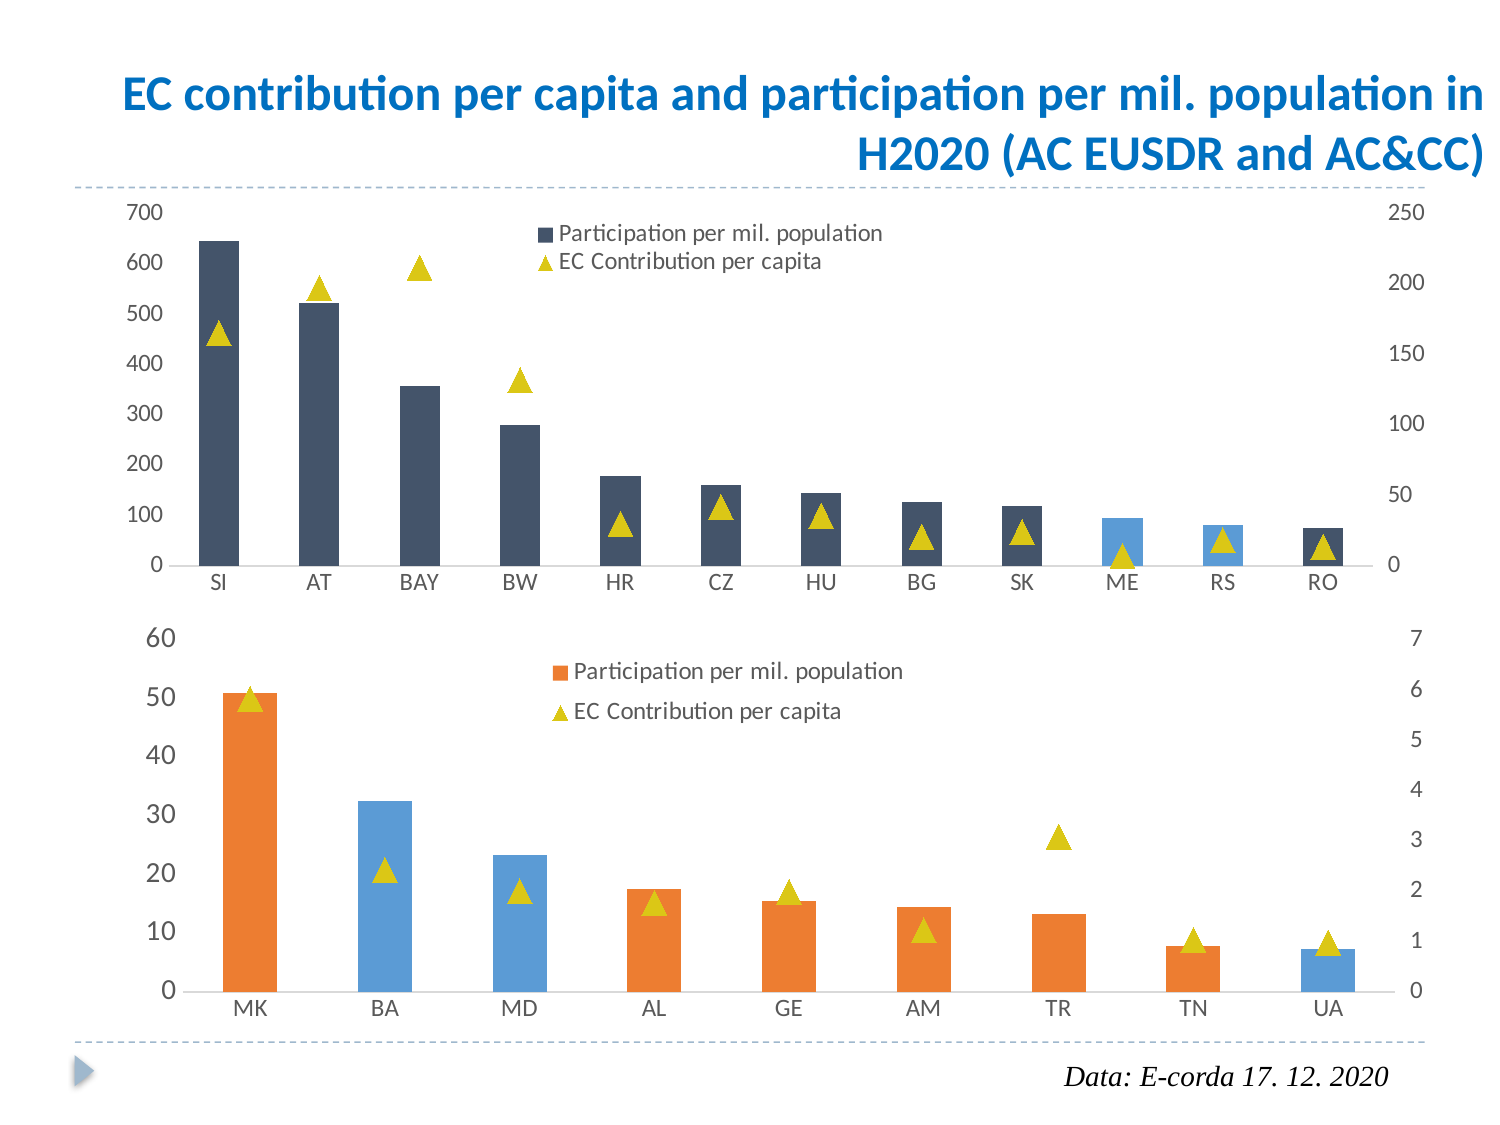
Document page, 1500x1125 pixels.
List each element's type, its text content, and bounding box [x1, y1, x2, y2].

chart [74, 199, 1426, 614]
title EC contribution per capita and participation per mil. population in H2020 (AC EUSDR and AC&CC) [17, 24, 1500, 188]
chart [88, 625, 1426, 1040]
text_box Data: E-corda 17. 12. 2020 [1049, 1049, 1500, 1100]
